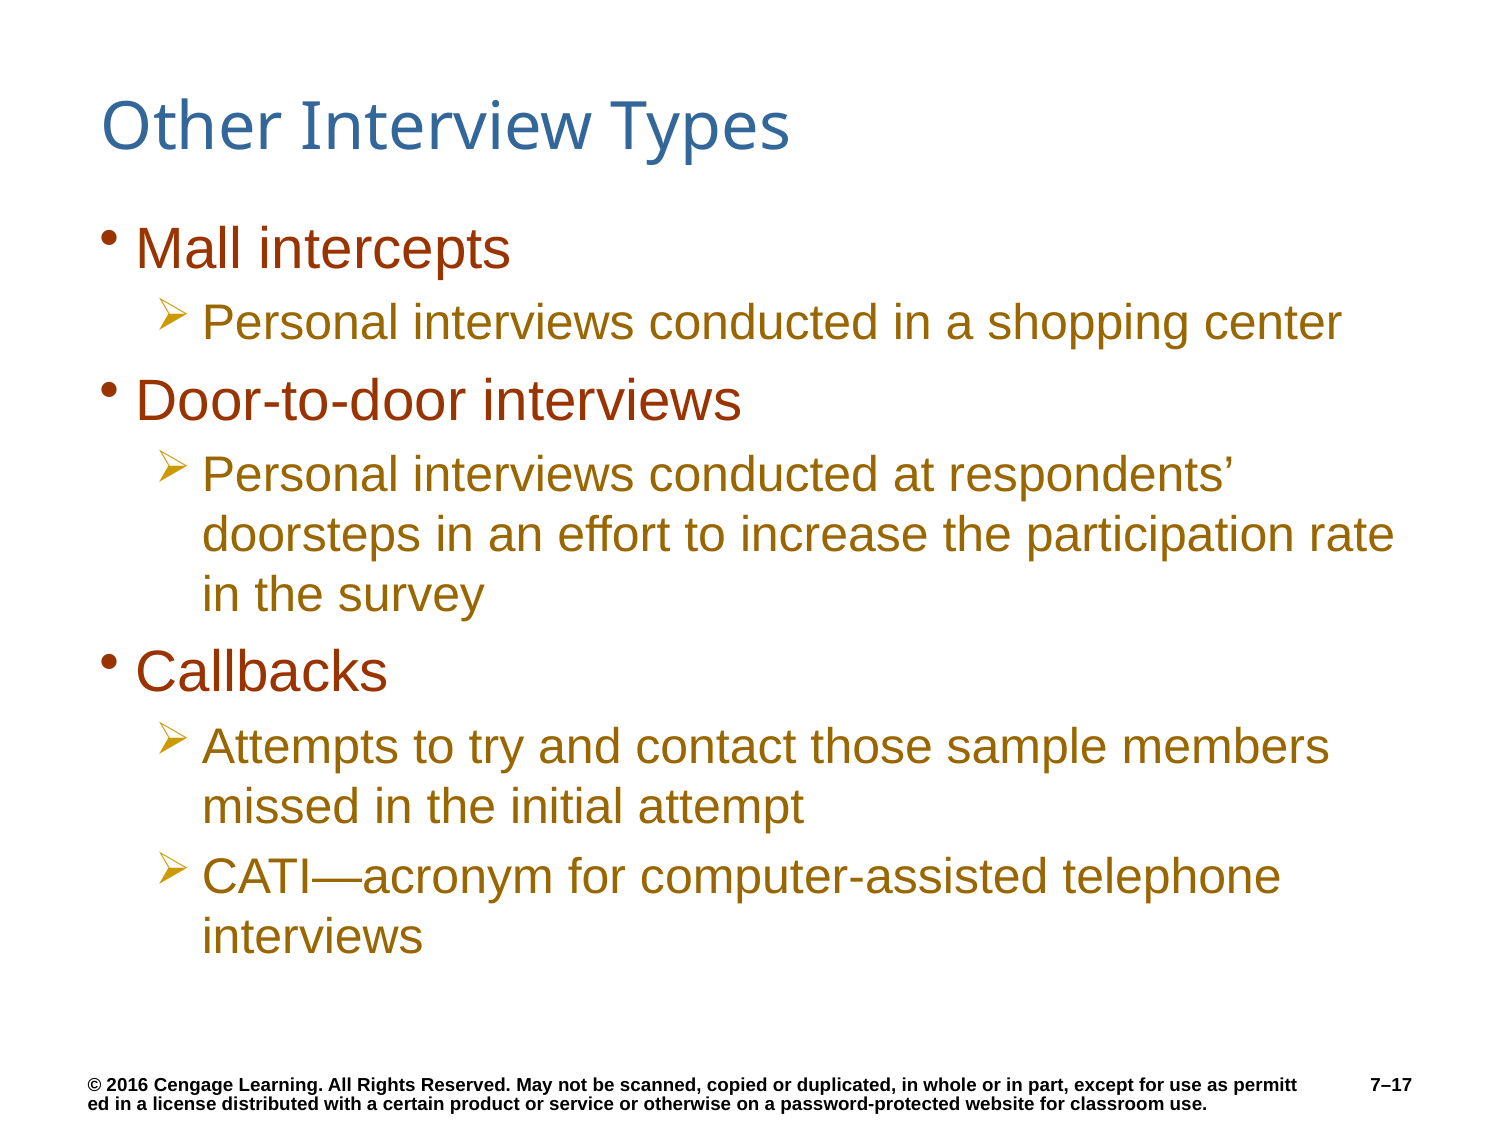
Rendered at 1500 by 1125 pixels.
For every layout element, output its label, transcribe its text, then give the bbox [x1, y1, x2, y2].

footer © 2016 Cengage Learning. All Rights Reserved. May not be scanned, copied or duplicated, in whole or in part, except for use as permitted in a license distributed with a certain product or service or otherwise on a password-protected website for classroom use. [87, 1057, 1050, 1103]
list Mall intercepts Personal interviews conducted in a shopping center Door-to-door interviews Personal interviews conducted at respondents’ doorsteps in an effort to increase the participation rate in the survey Callbacks Attempts to try and contact those sample members missed in the initial attempt CATI—acronym for computer-assisted telephone interviews [84, 202, 1414, 1013]
slide_number 7–17 [1050, 1042, 1413, 1103]
title Other Interview Types [85, 75, 1411, 171]
